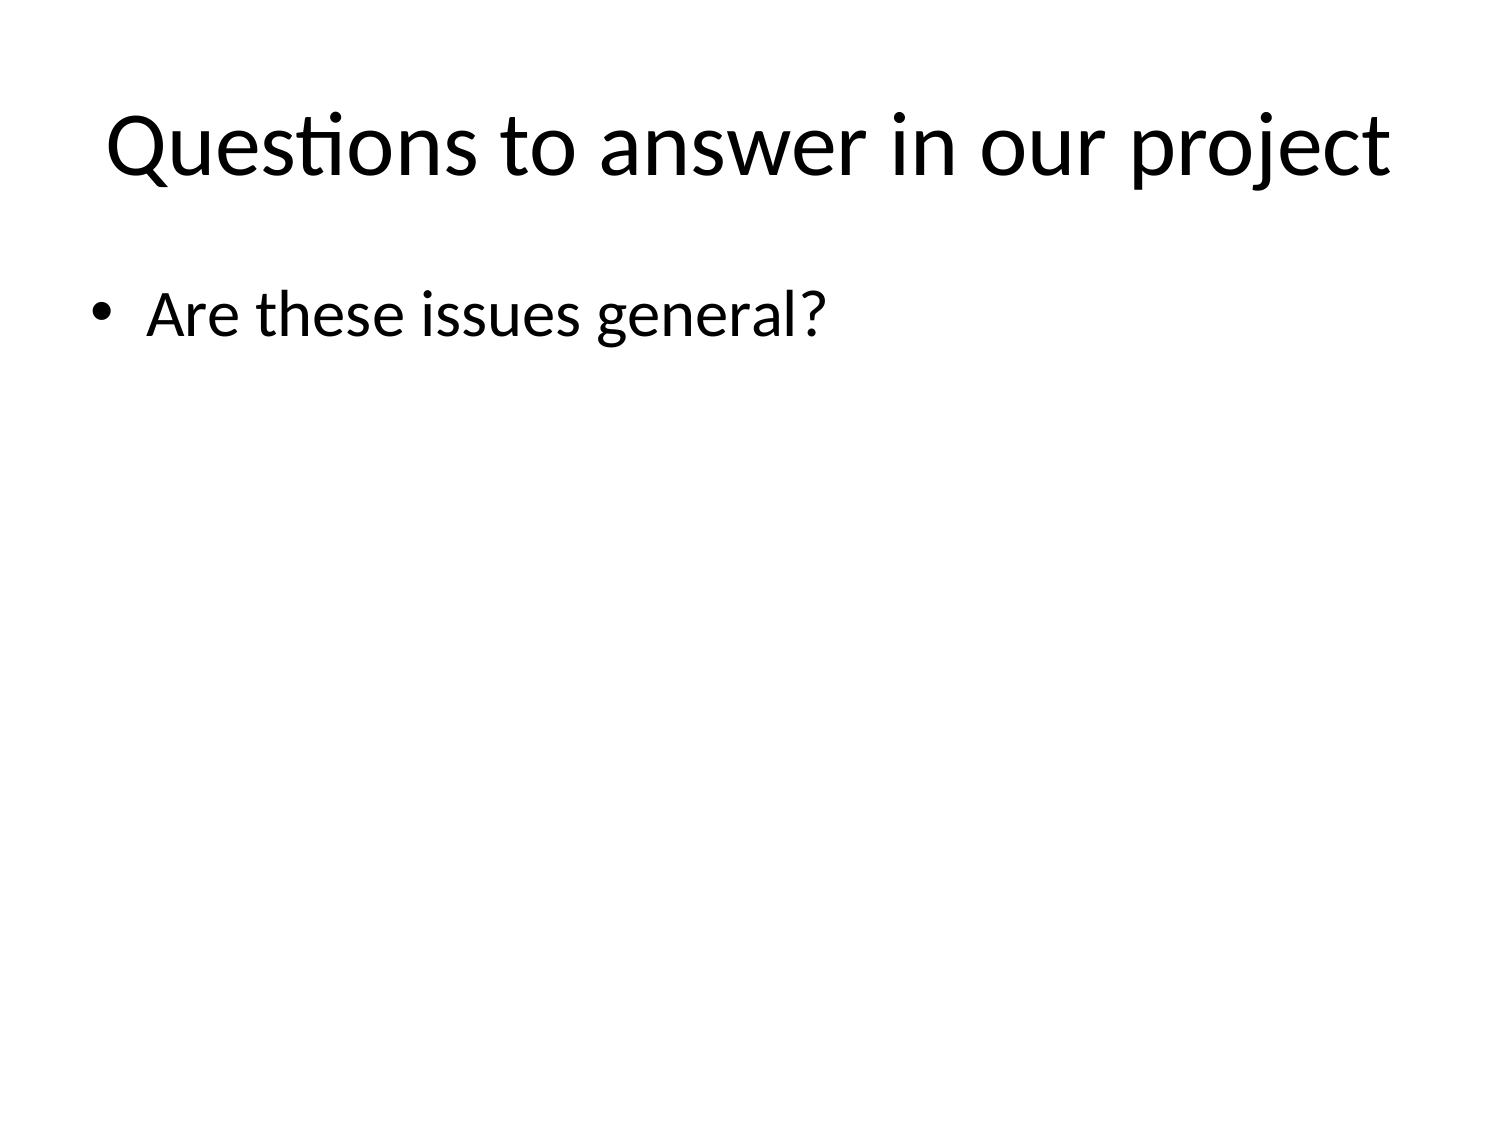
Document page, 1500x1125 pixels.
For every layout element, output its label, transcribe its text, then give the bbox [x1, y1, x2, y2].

title Questions to answer in our project [75, 45, 1425, 233]
list Are these issues general? [75, 262, 1425, 1005]
